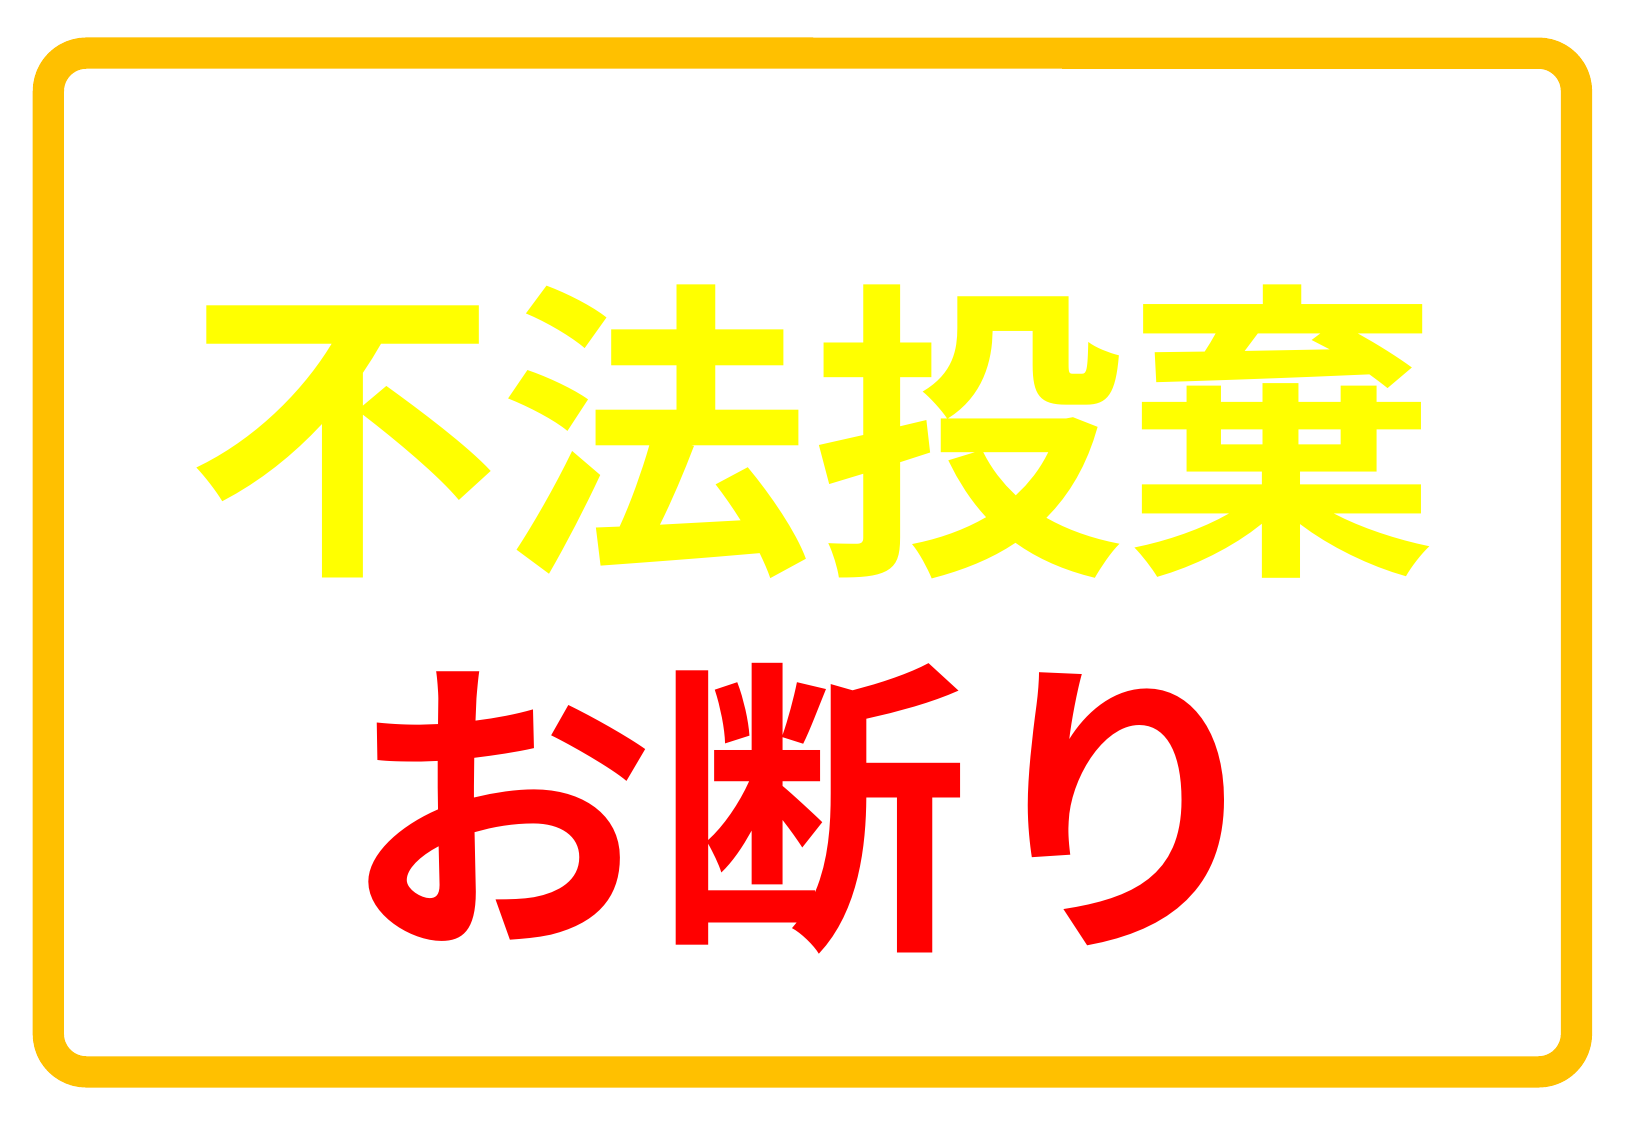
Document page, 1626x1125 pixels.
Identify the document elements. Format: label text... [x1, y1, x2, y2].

text_box [46, 50, 1579, 230]
text_box [46, 996, 1579, 1075]
text_box 不法投棄 お断り [0, 230, 1625, 996]
